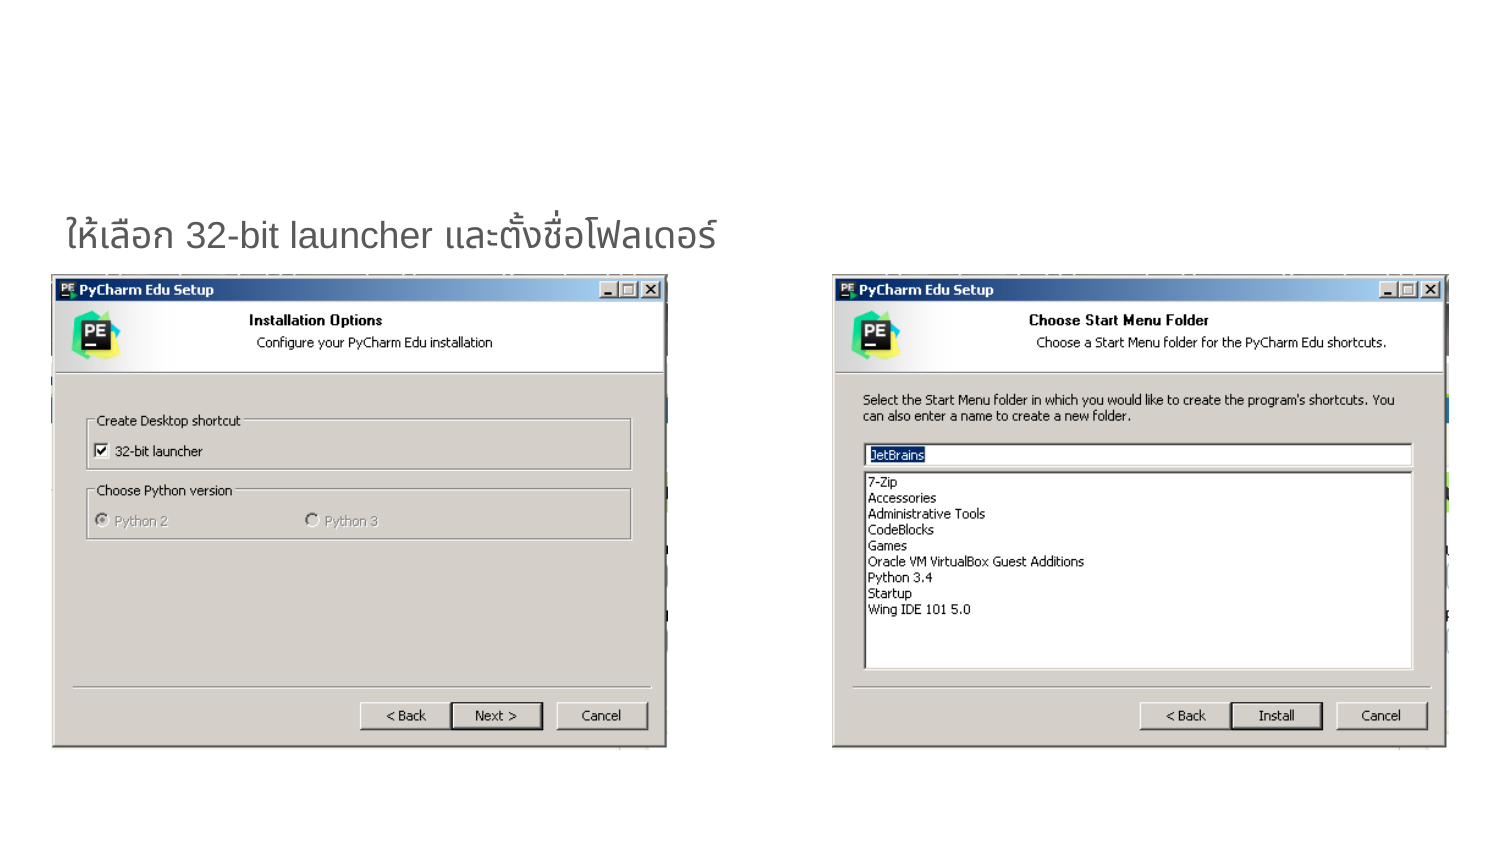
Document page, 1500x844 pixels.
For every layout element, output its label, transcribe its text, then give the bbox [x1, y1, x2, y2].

picture [832, 274, 1450, 750]
list ให้เลือก 32-bit launcher และตั้งชื่อโฟลเดอร์ [51, 189, 1449, 750]
picture [50, 274, 668, 750]
